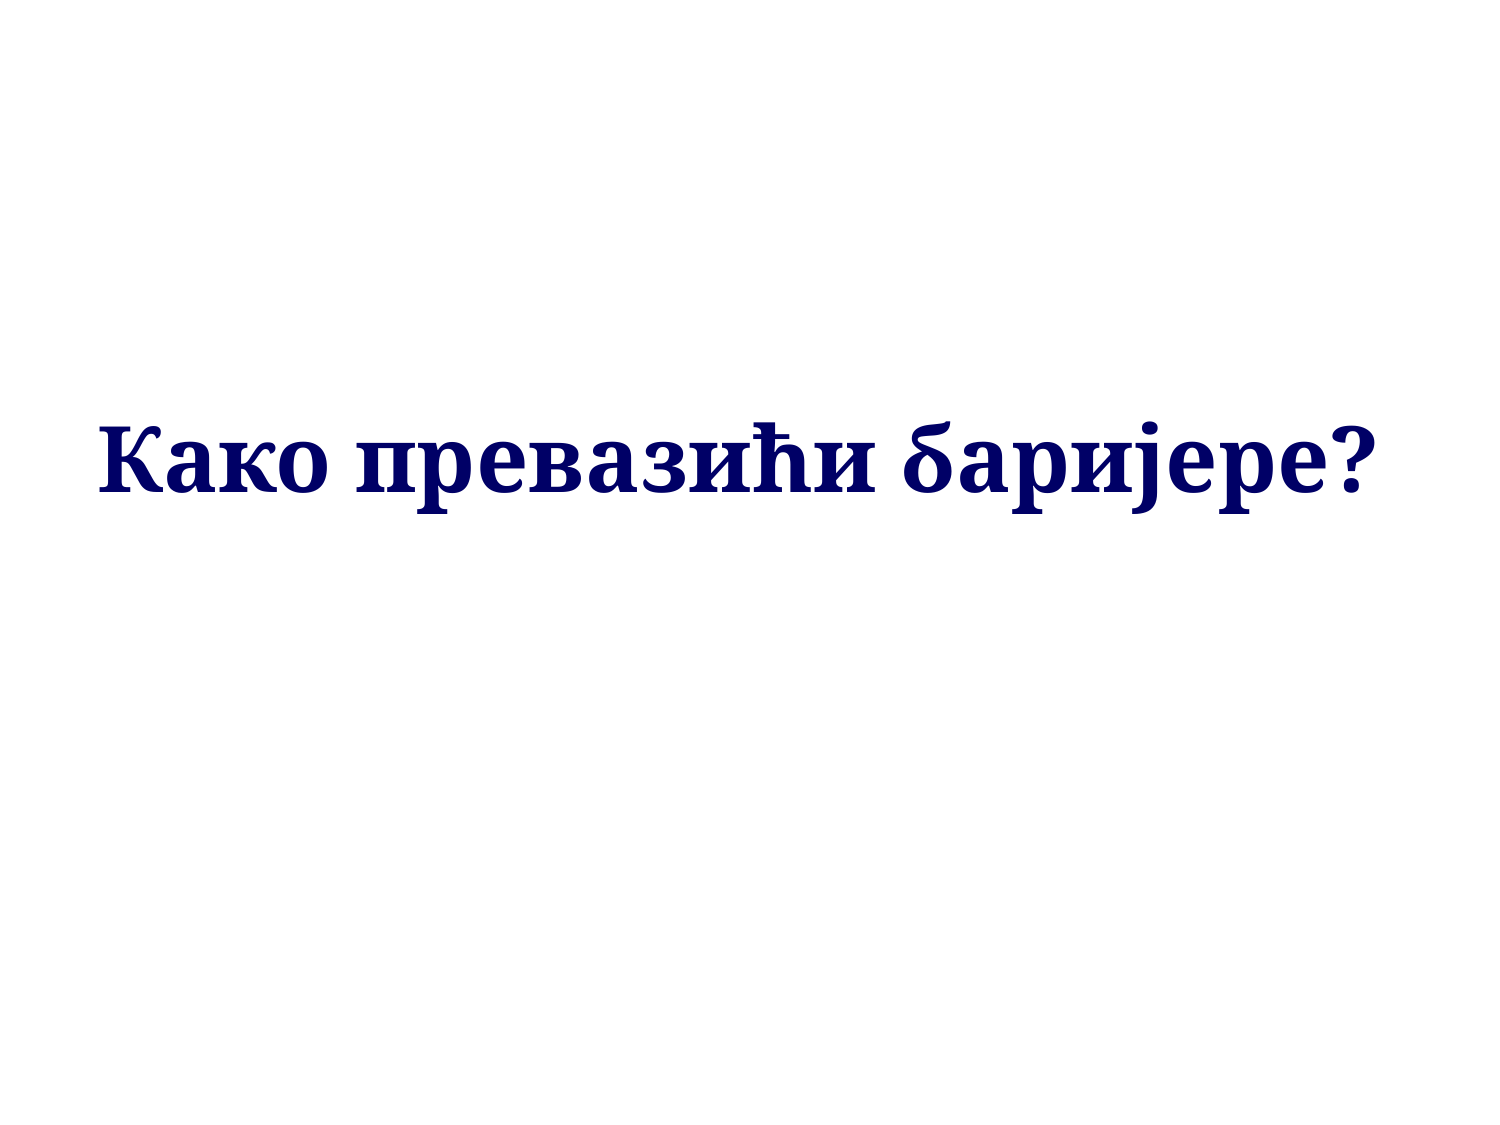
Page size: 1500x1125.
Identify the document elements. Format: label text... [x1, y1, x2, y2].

title Како превазићи баријере? [64, 361, 1415, 550]
